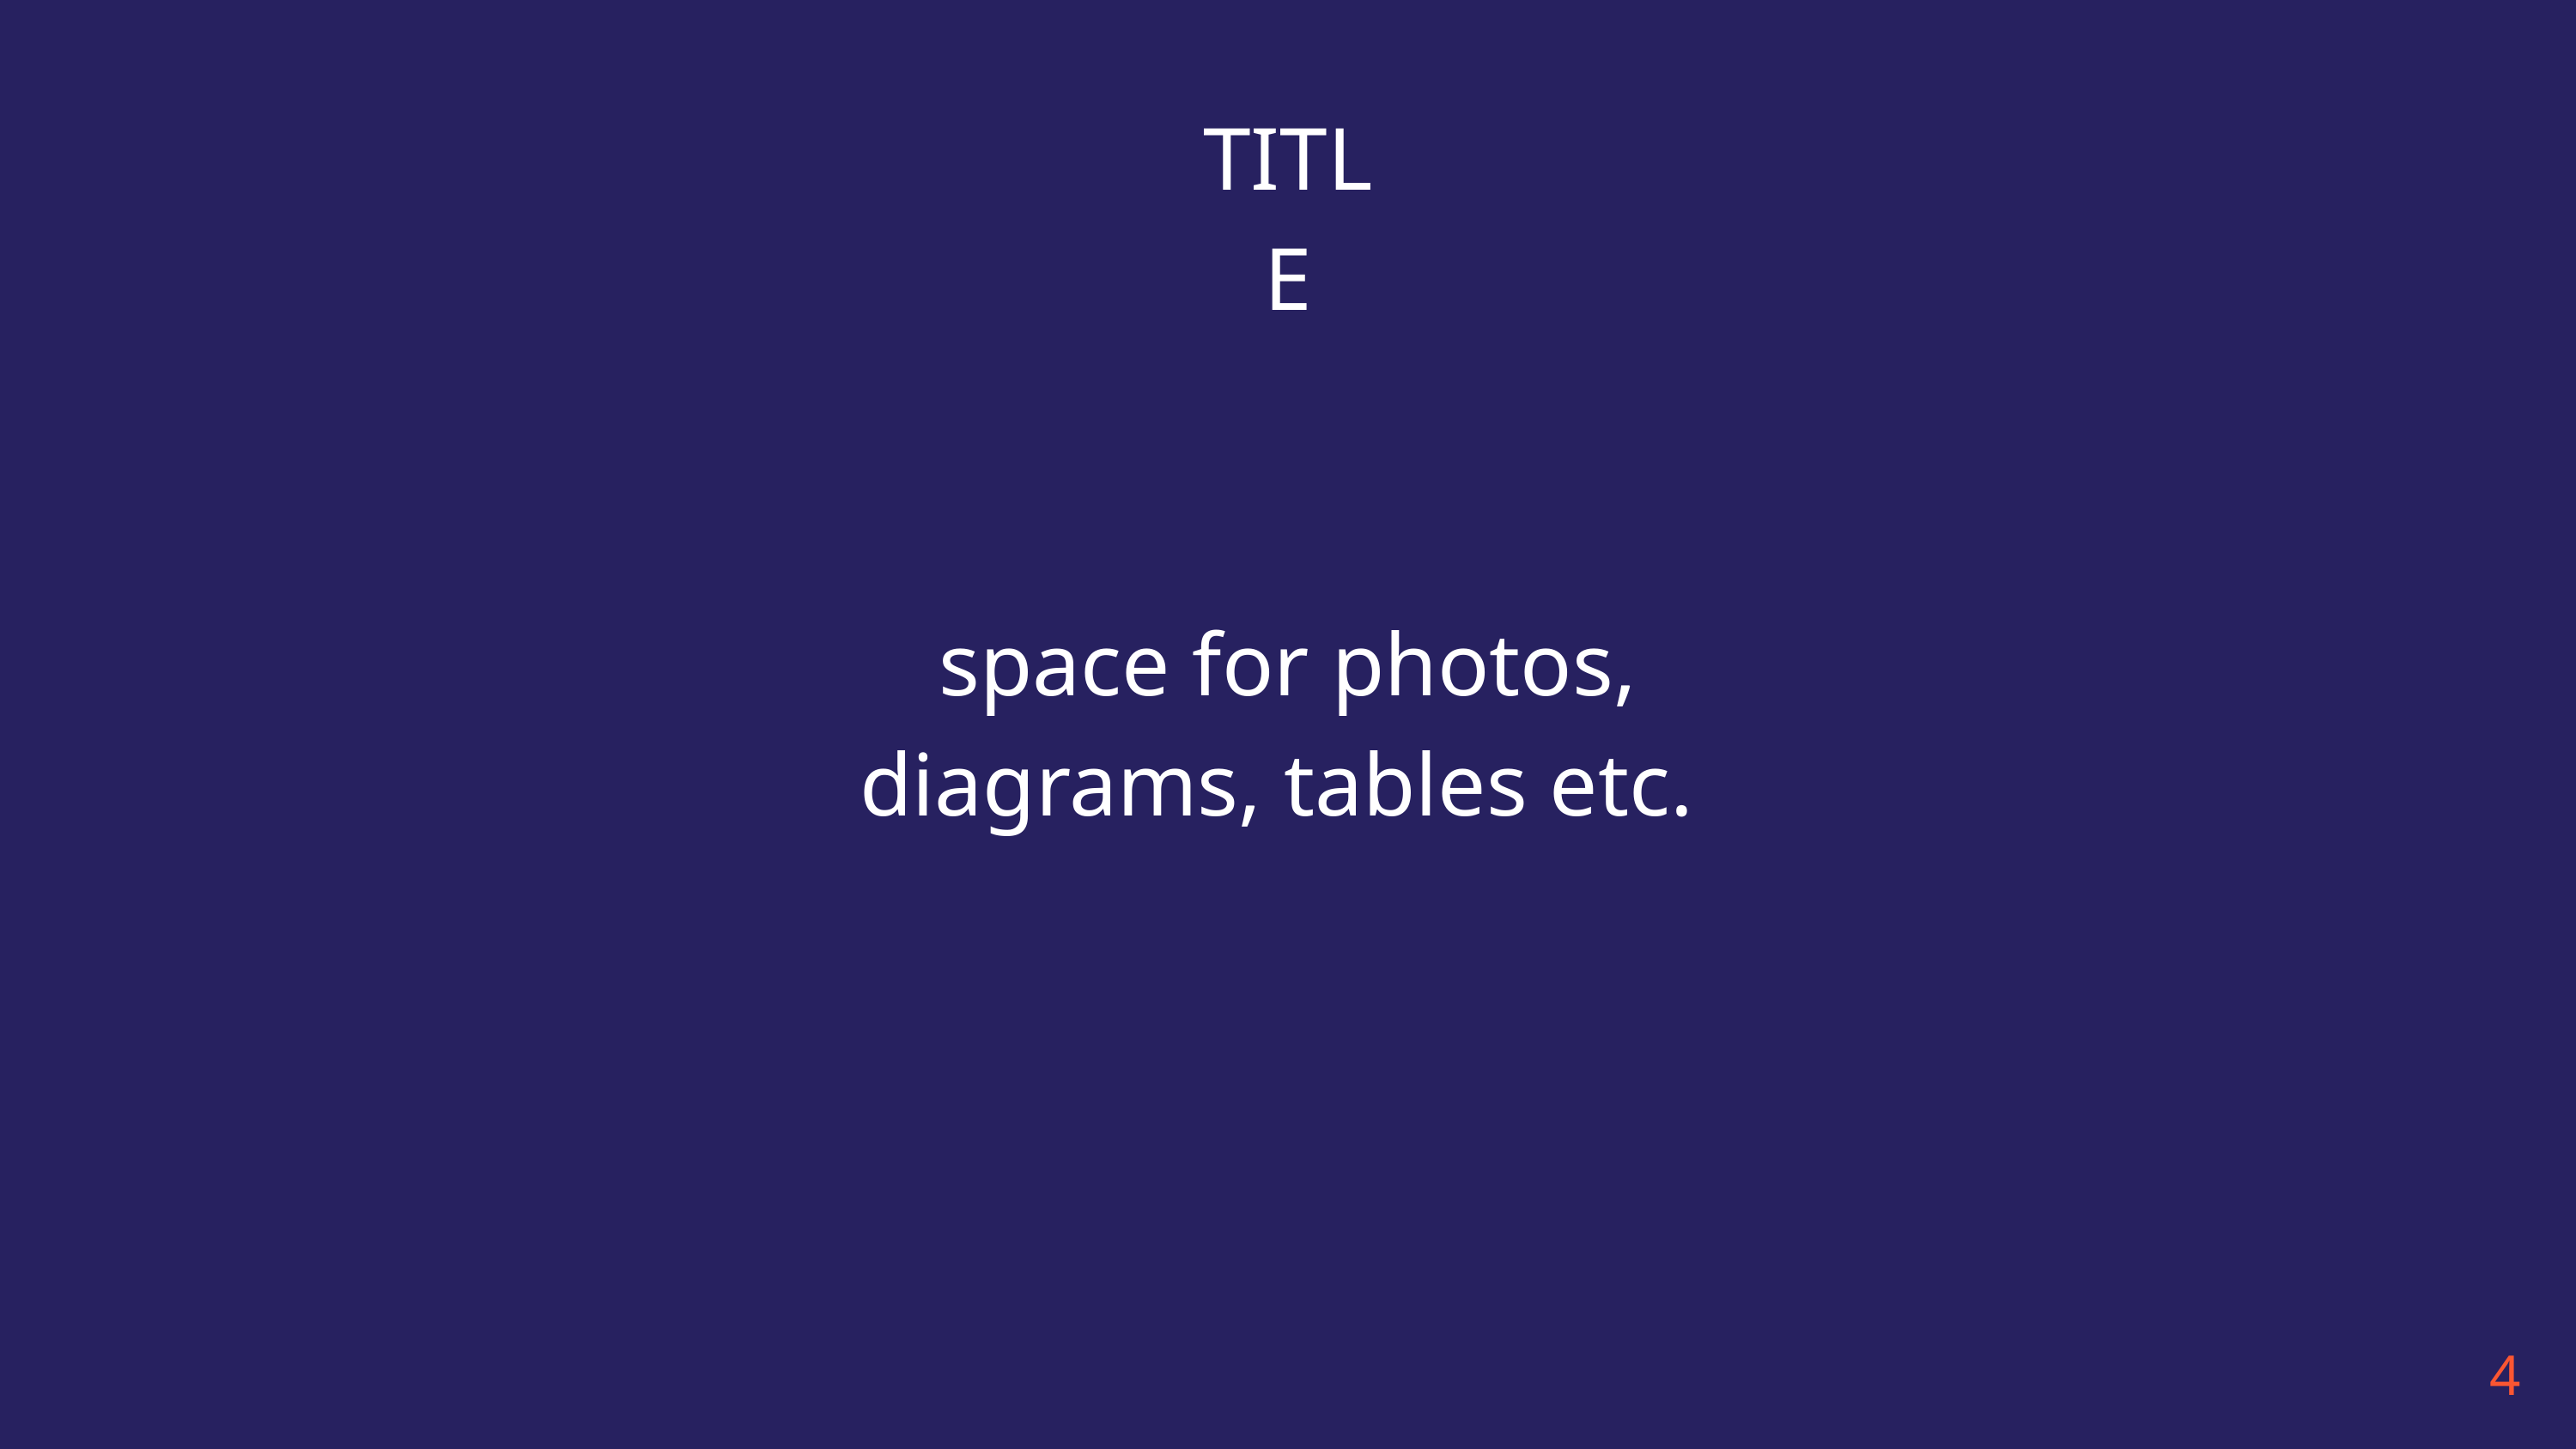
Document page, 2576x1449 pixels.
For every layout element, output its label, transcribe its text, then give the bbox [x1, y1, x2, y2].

text_box 4 [2489, 1329, 2520, 1407]
text_box space for photos, diagrams, tables etc. [843, 591, 1733, 833]
text_box TITLE [1180, 87, 1395, 327]
